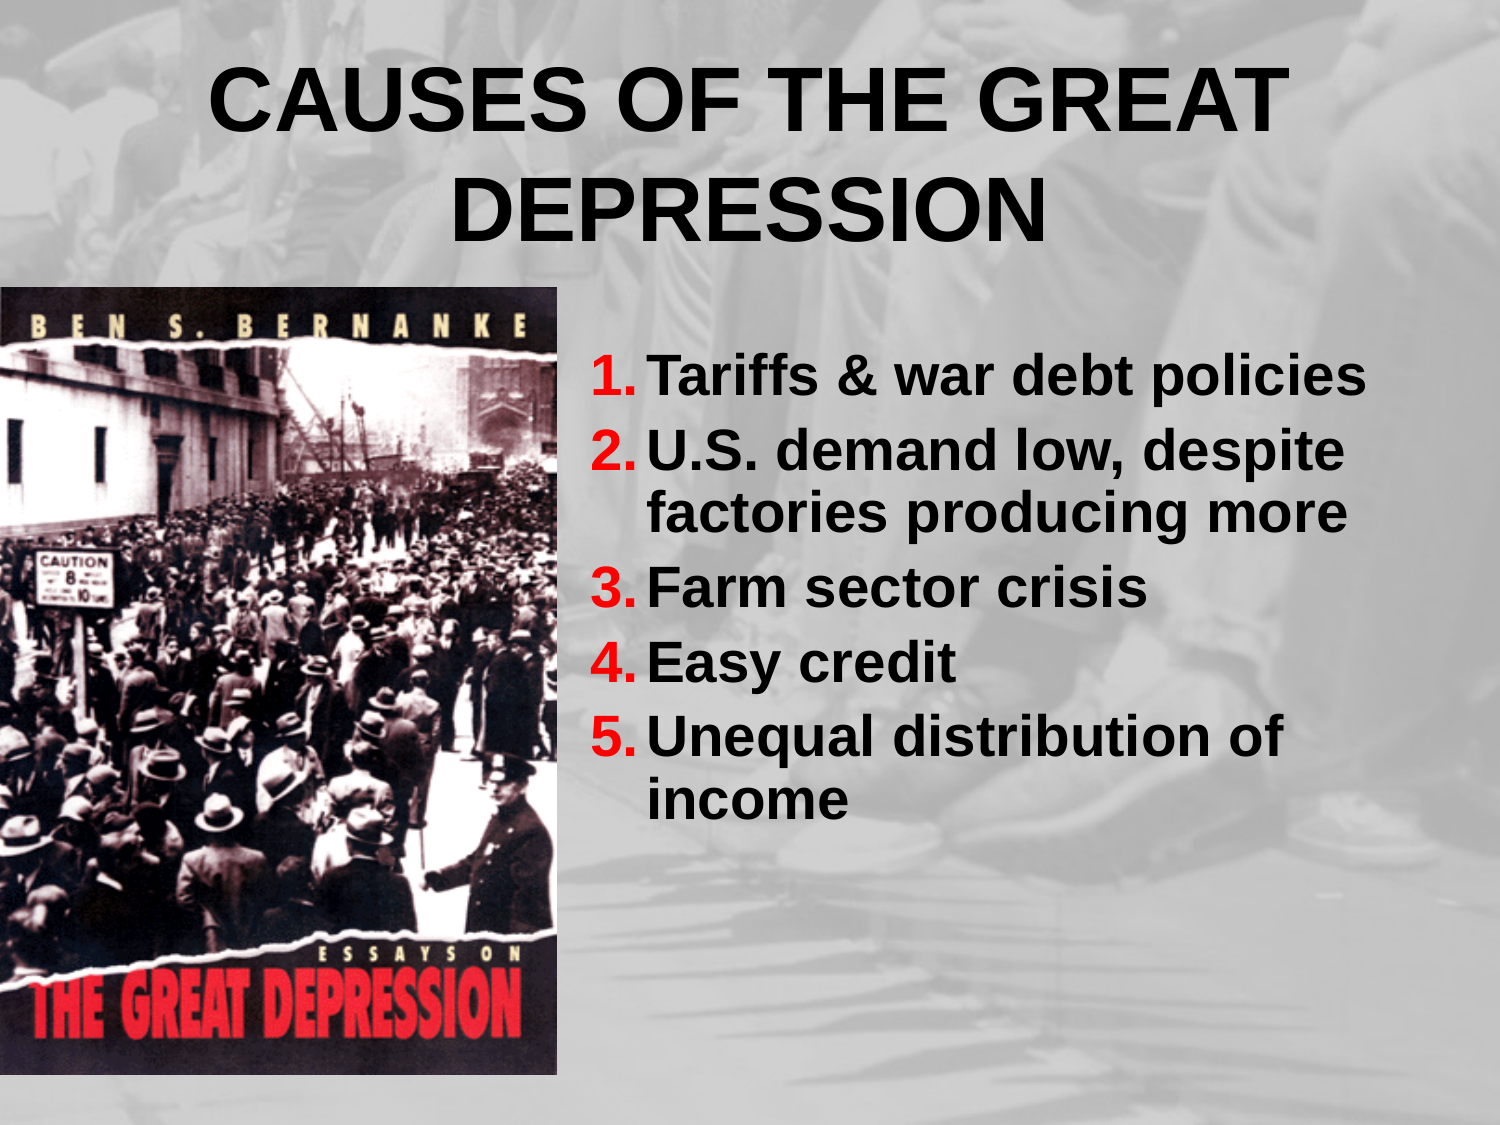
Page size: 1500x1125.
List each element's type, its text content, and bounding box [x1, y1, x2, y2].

title CAUSES OF THE GREAT DEPRESSION [112, 62, 1388, 238]
list Tariffs & war debt policies U.S. demand low, despite factories producing more Farm sector crisis Easy credit Unequal distribution of income [575, 337, 1500, 1125]
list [0, 287, 557, 1076]
picture [0, 0, 1500, 1125]
